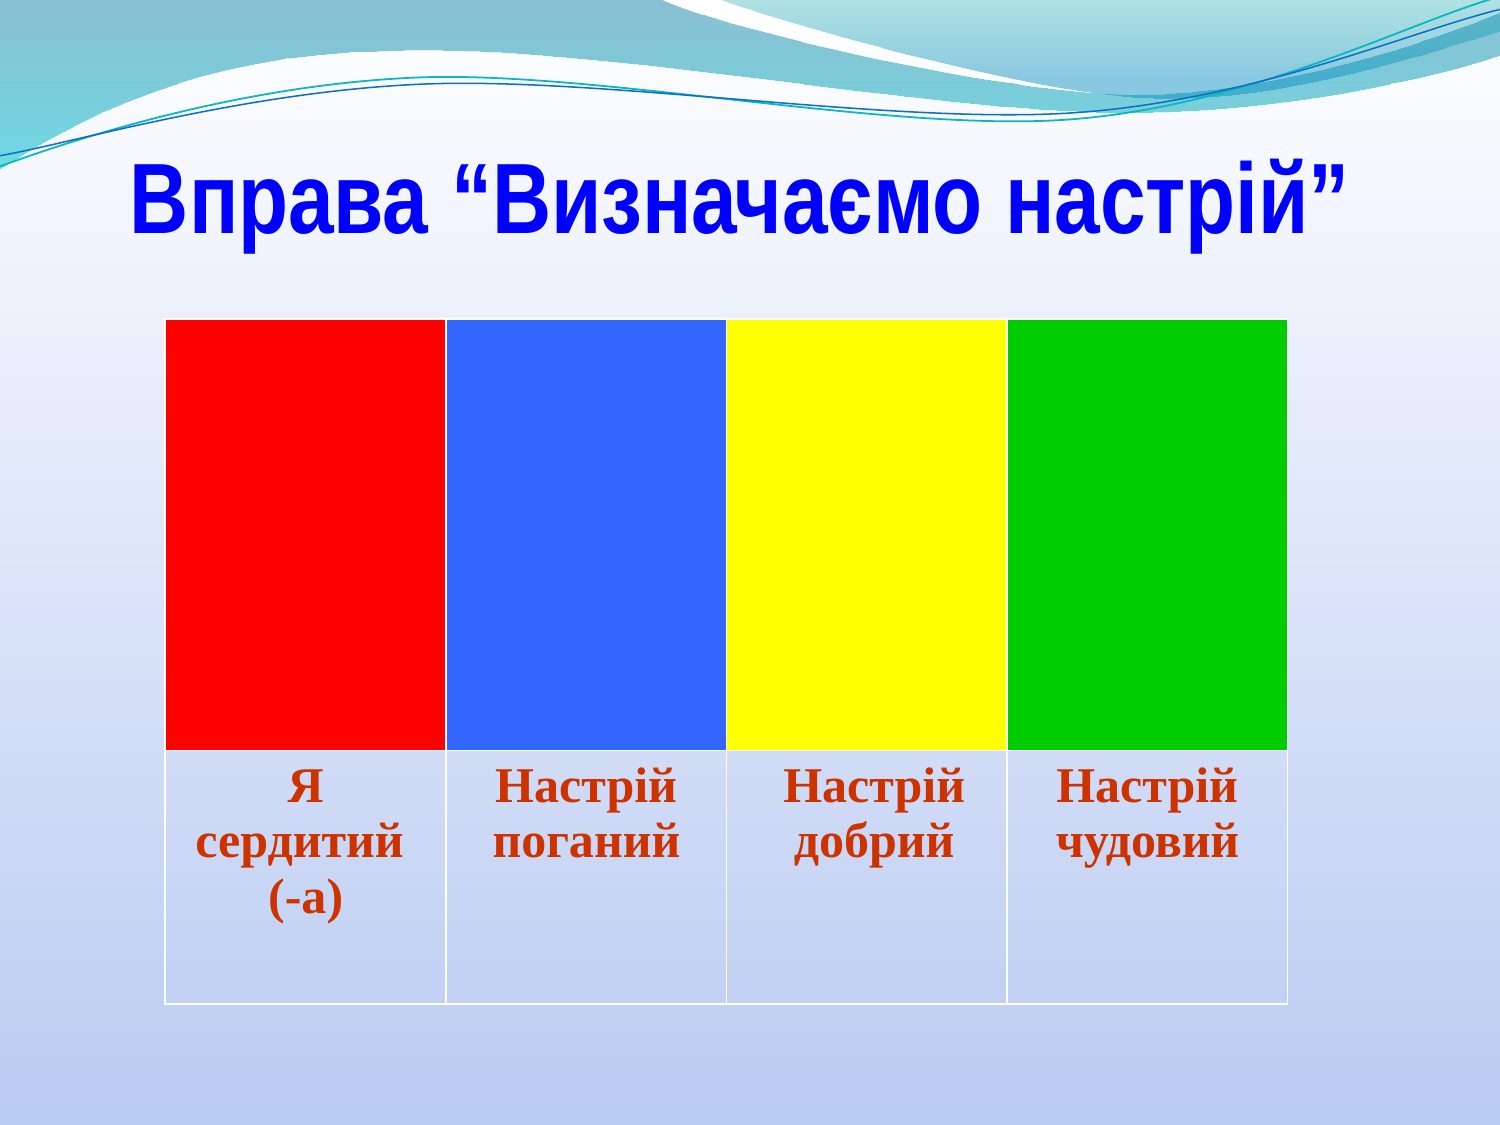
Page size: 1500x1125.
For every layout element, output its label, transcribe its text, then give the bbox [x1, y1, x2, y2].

table_header [727, 320, 1006, 750]
table_header [447, 320, 726, 750]
table_cell Настрій добрий [727, 751, 1006, 1003]
table_header [1008, 320, 1287, 750]
table_cell Я сердитий (-а) [166, 751, 445, 1003]
table_header [166, 320, 445, 750]
table_cell Настрій чудовий [1008, 751, 1287, 1003]
title Вправа “Визначаємо настрій” [76, 66, 1427, 254]
table_cell Настрій поганий [447, 751, 726, 1003]
